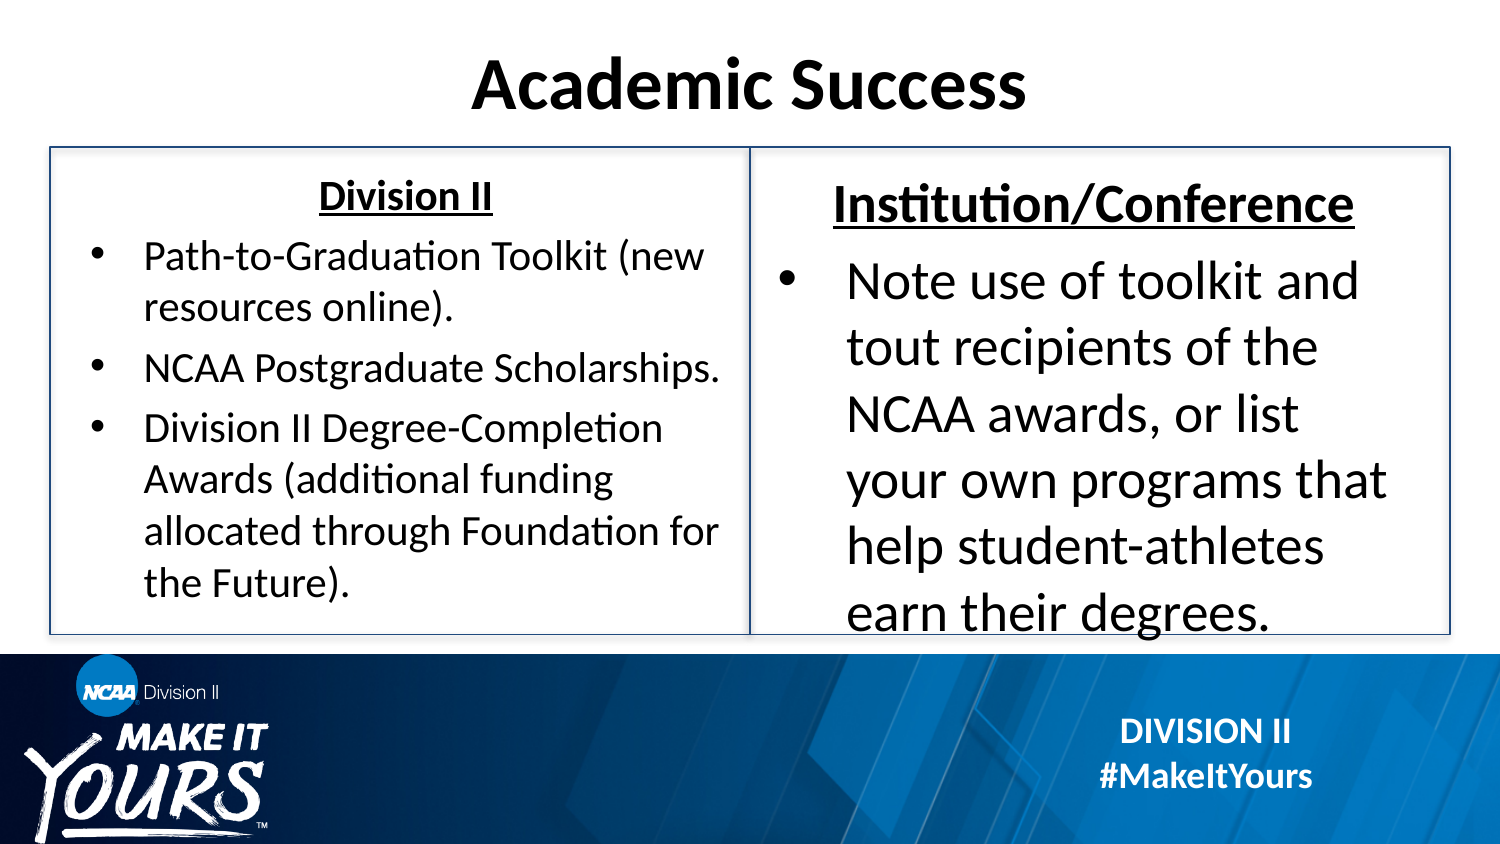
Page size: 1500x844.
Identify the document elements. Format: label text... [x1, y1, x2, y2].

title Academic Success [75, 9, 1425, 150]
list Division II Path-to-Graduation Toolkit (new resources online). NCAA Postgraduate Scholarships. Division II Degree-Completion Awards (additional funding allocated through Foundation for the Future). [75, 159, 738, 635]
picture [0, 654, 1500, 844]
list Institution/Conference Note use of toolkit and tout recipients of the NCAA awards, or list your own programs that help student-athletes earn their degrees. [762, 159, 1425, 660]
